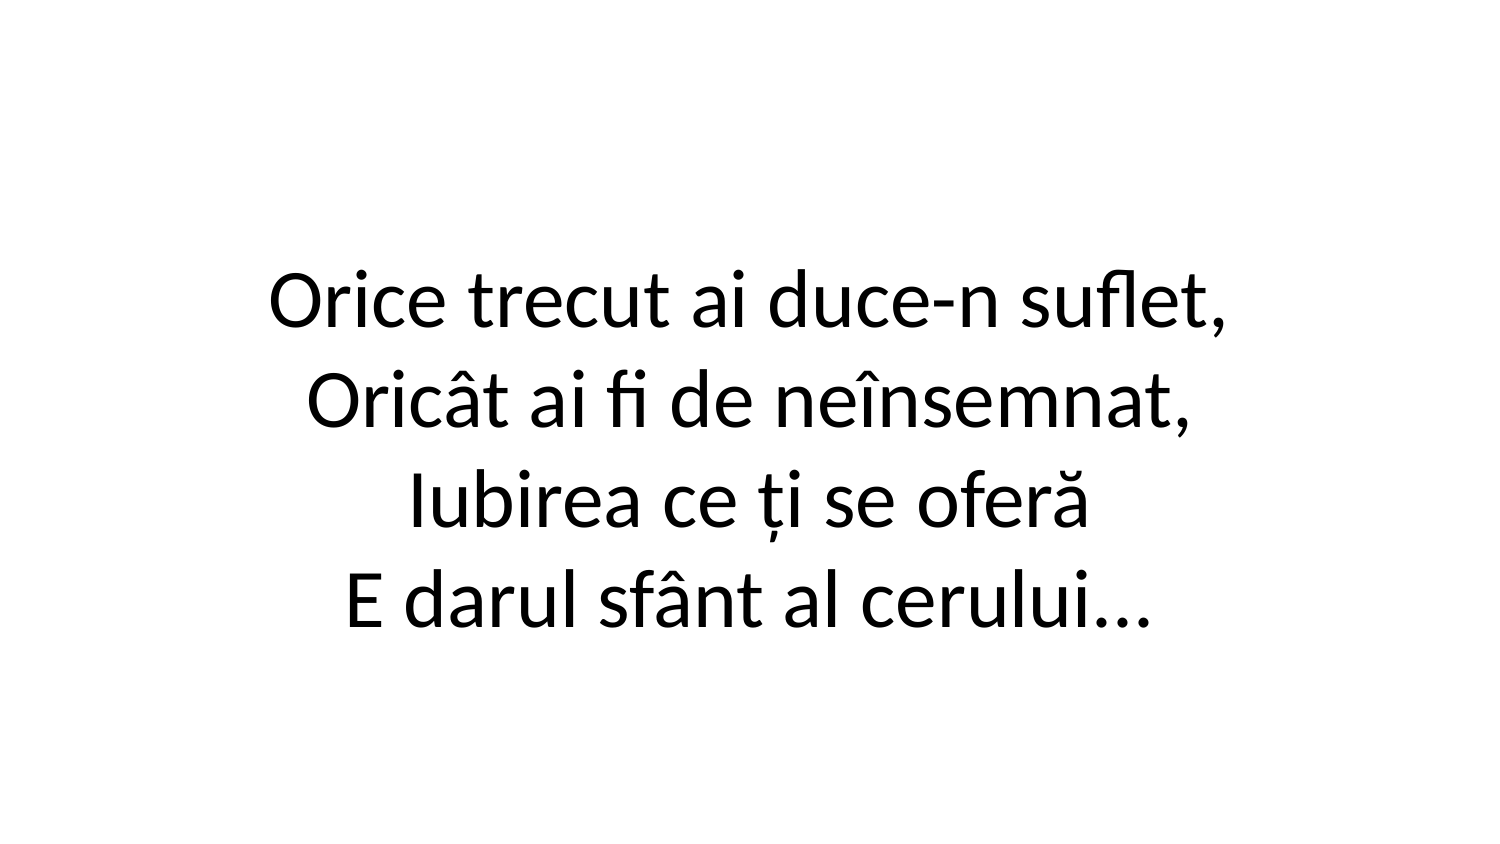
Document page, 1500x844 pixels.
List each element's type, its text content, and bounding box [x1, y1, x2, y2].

text_box Orice trecut ai duce-n suflet, Oricât ai fi de neînsemnat, Iubirea ce ți se oferă E darul sfânt al cerului... [254, 192, 1246, 652]
